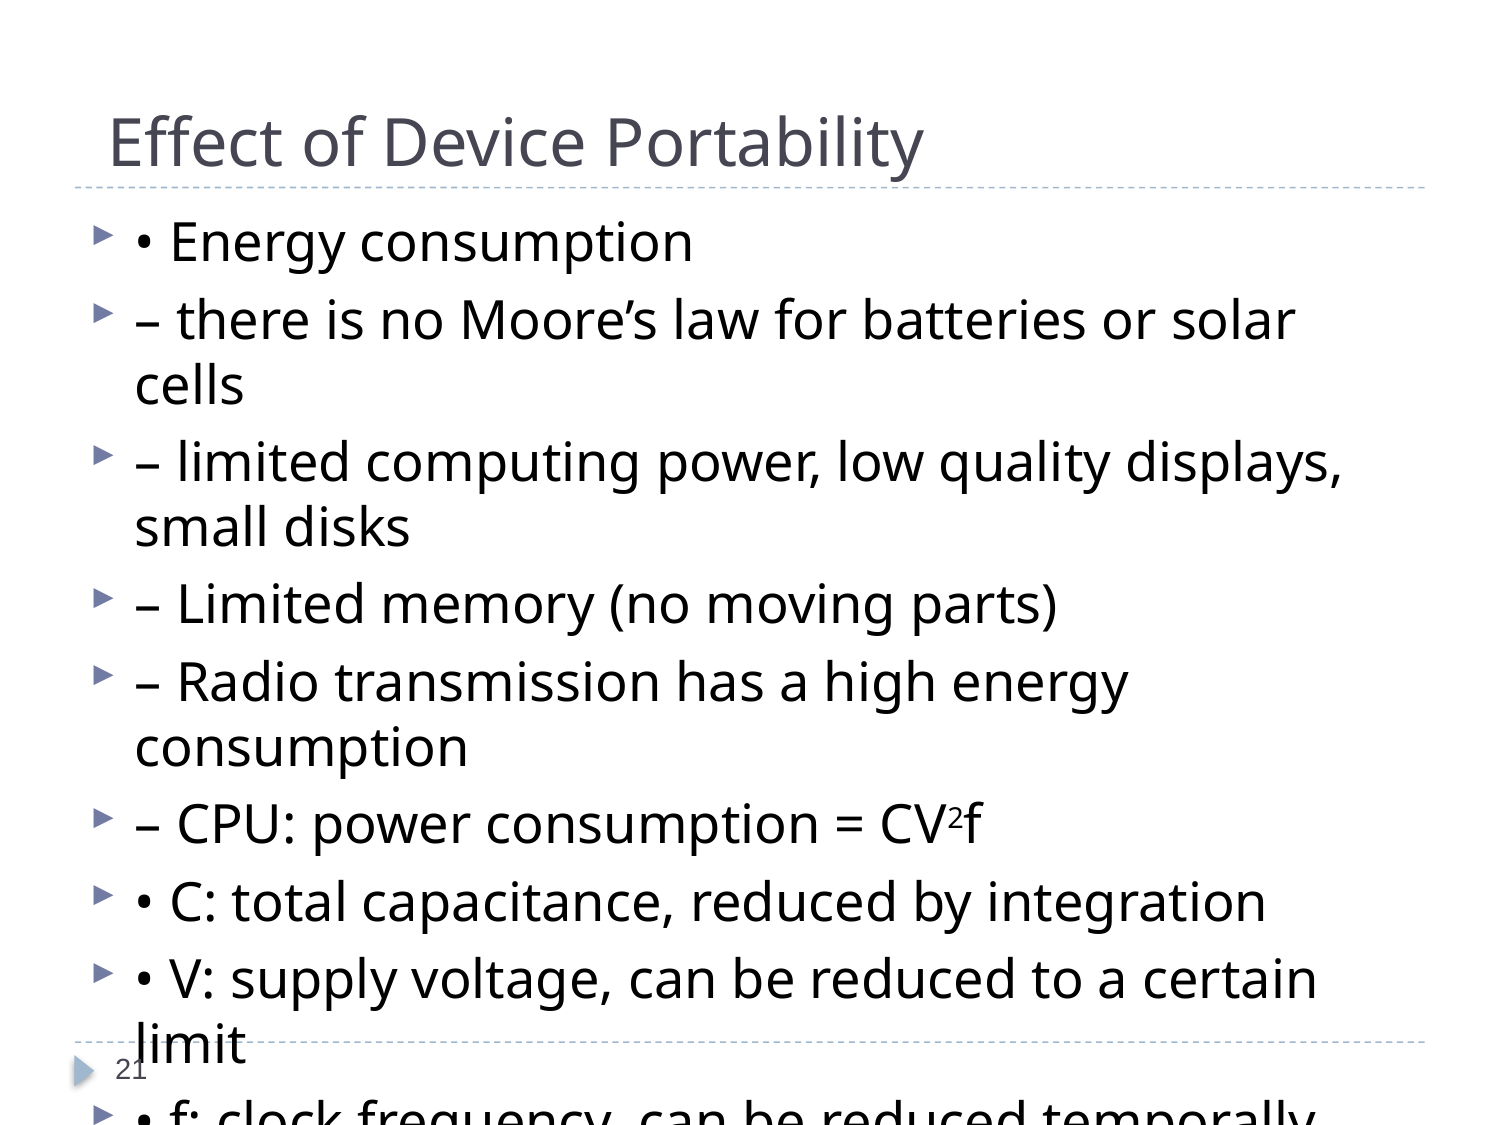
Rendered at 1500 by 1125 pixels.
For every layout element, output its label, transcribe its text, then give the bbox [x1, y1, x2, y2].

list • Energy consumption – there is no Moore’s law for batteries or solar cells – limited computing power, low quality displays, small disks – Limited memory (no moving parts) – Radio transmission has a high energy consumption – CPU: power consumption = CV2f • C: total capacitance, reduced by integration • V: supply voltage, can be reduced to a certain limit • f: clock frequency, can be reduced temporally [74, 199, 1426, 1011]
slide_number 21 [100, 1042, 426, 1103]
title Effect of Device Portability [74, 24, 1426, 188]
